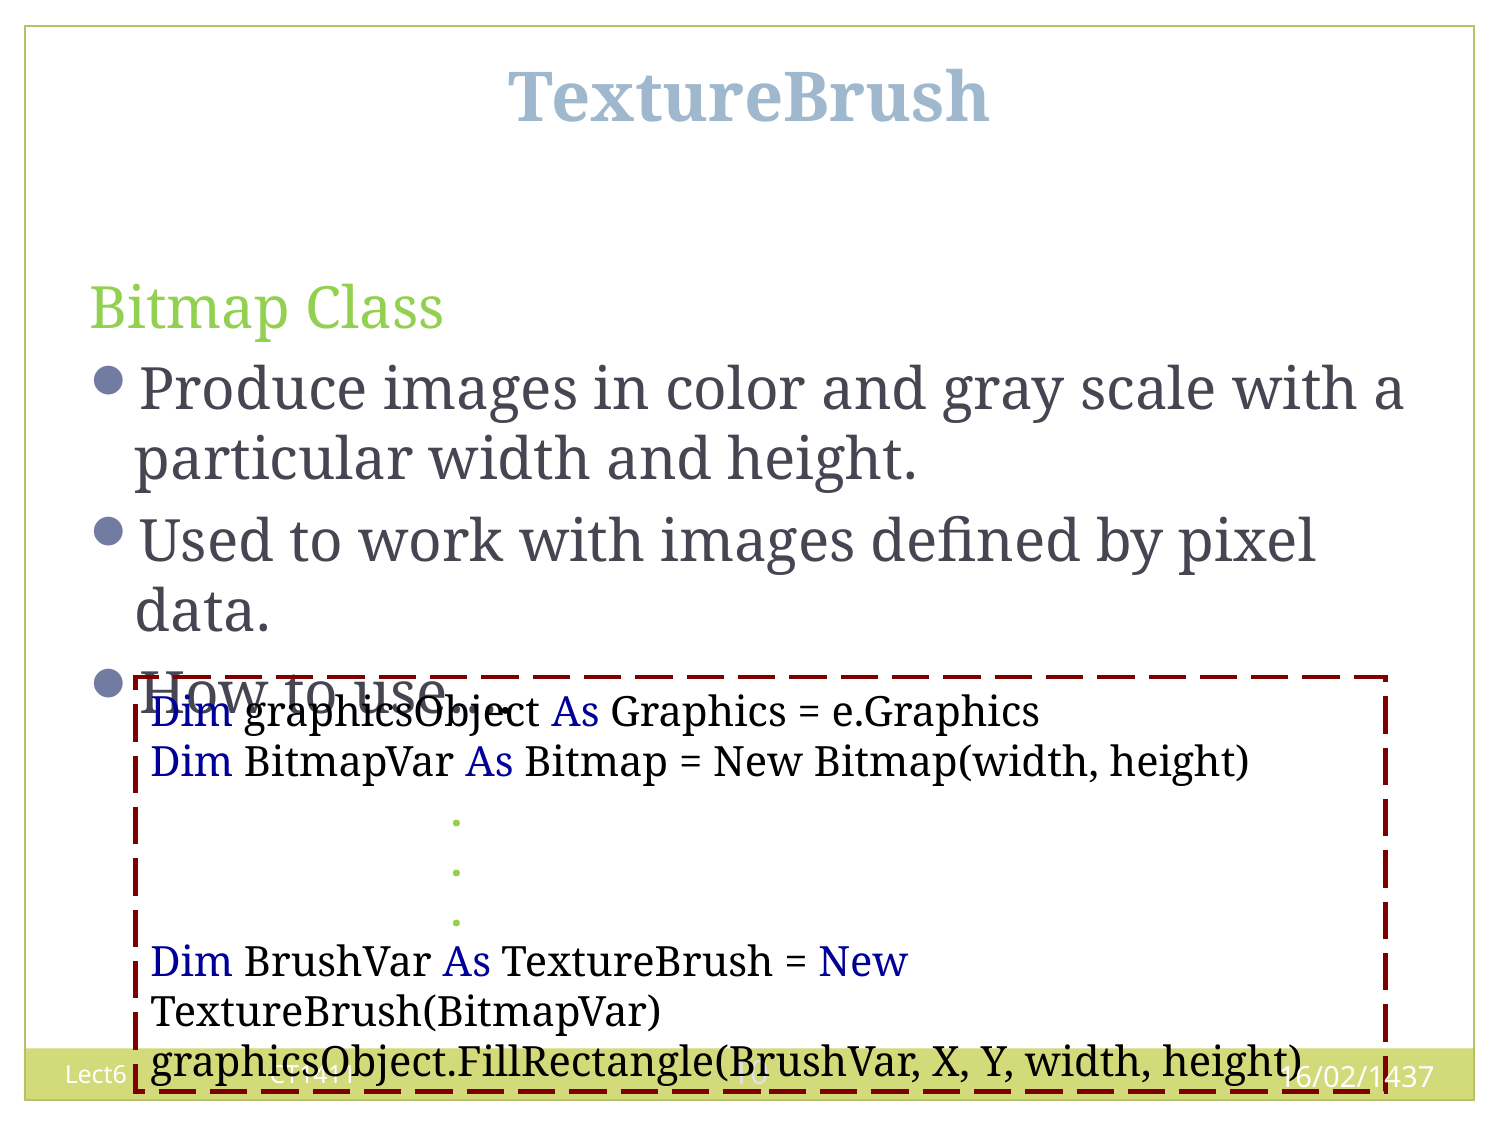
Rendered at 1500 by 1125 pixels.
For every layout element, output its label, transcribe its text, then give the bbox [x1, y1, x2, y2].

text_box Dim graphicsObject As Graphics = e.Graphics Dim BitmapVar As Bitmap = New Bitmap(width, height) . . . Dim BrushVar As TextureBrush = New TextureBrush(BitmapVar) graphicsObject.FillRectangle(BrushVar, X, Y, width, height) [135, 676, 1386, 1092]
text_box TextureBrush [74, 45, 1425, 233]
slide_number 10 [699, 1037, 800, 1110]
footer Lect6 CT1411 [50, 1051, 638, 1112]
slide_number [950, 1050, 1450, 1111]
text_box Bitmap Class Produce images in color and gray scale with a particular width and height. Used to work with images defined by pixel data. How to use…. [74, 262, 1425, 1005]
